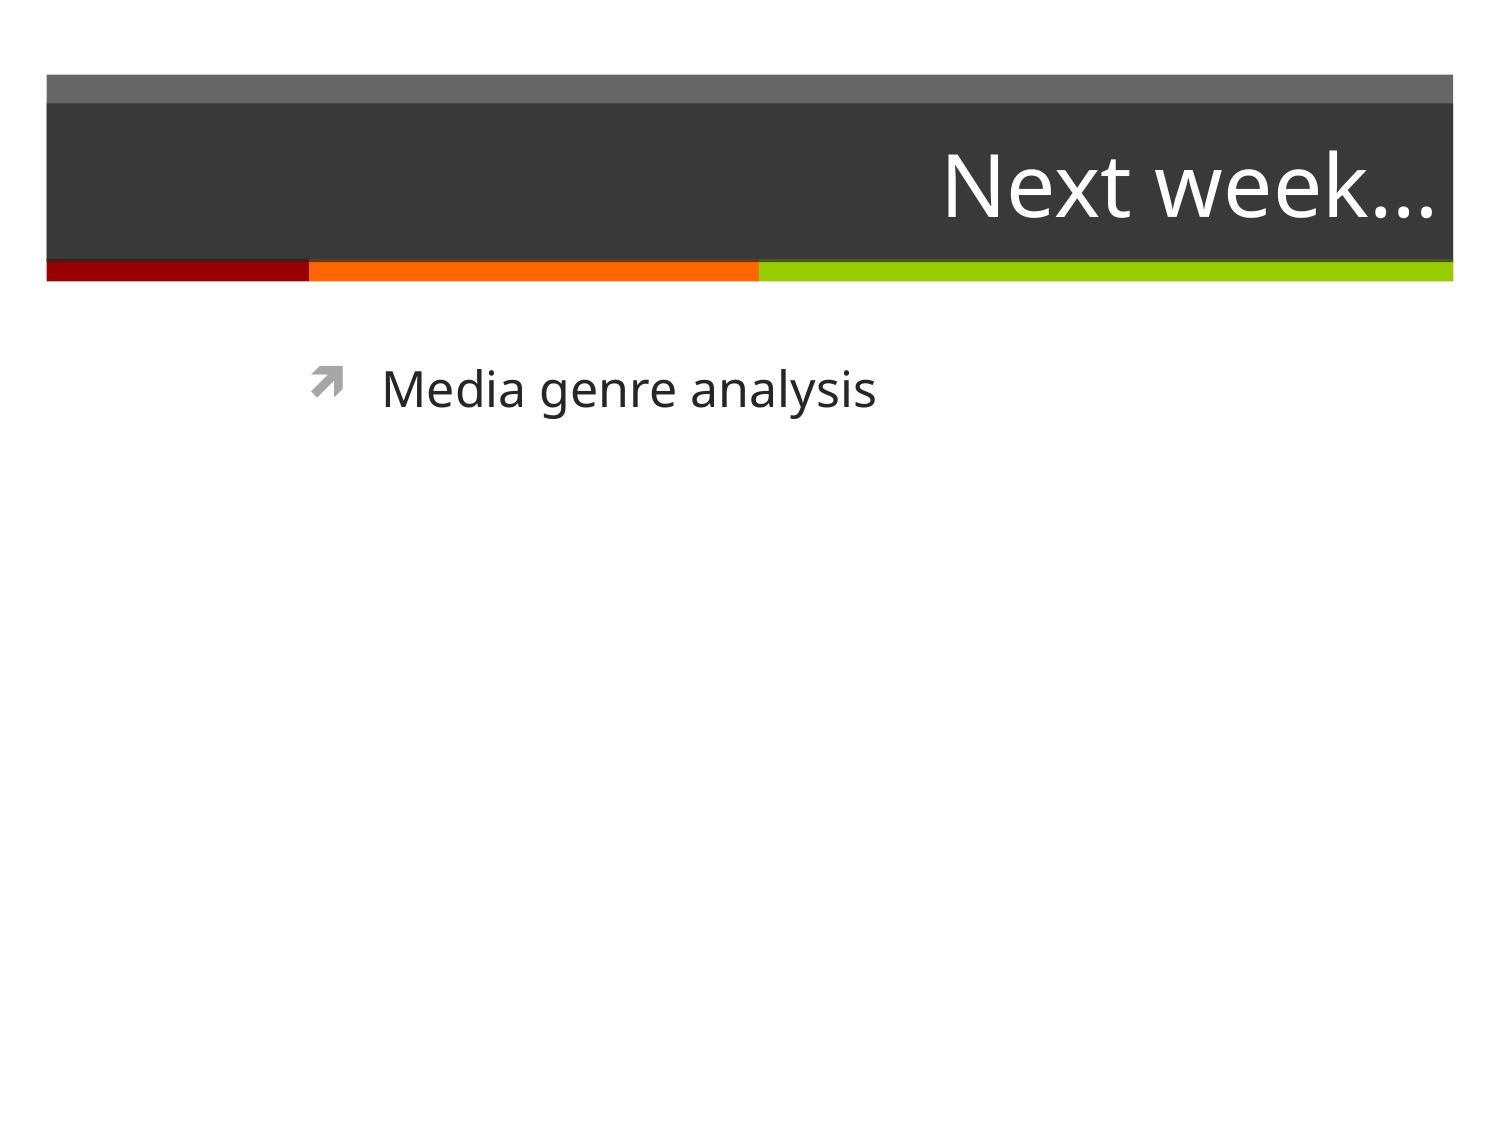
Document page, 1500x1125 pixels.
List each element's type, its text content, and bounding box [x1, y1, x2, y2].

title Next week… [46, 103, 1454, 263]
list Media genre analysis [292, 350, 1454, 1005]
